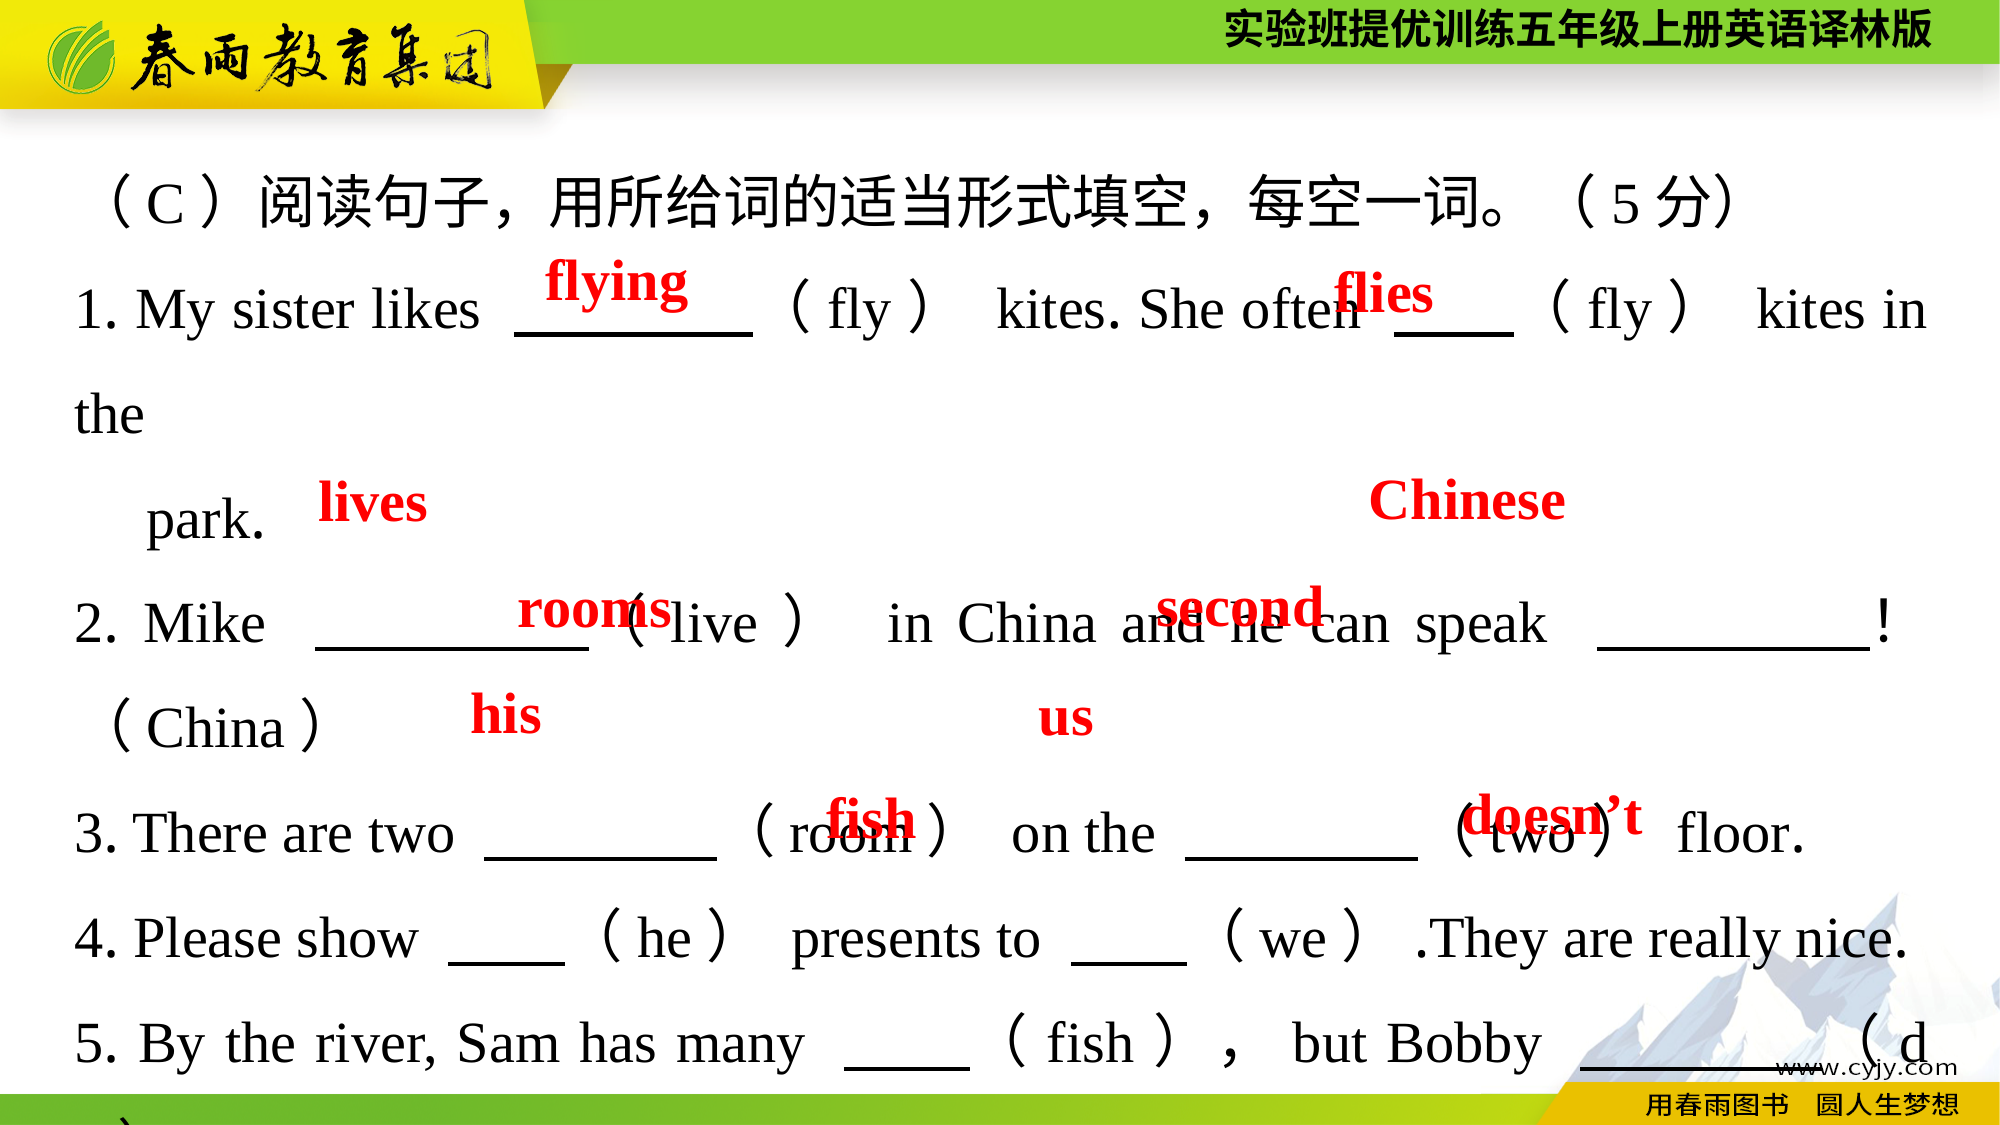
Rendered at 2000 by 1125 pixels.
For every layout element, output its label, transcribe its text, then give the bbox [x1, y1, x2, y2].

text_box flying [530, 234, 704, 320]
text_box lives [303, 456, 444, 541]
text_box Chinese [1354, 454, 1582, 539]
list （C）阅读句子，用所给词的适当形式填空，每空一词。（5分） 1. My sister likes （fly） kites. She often （fly） kites in the park. 2. Mike （live） in China and he can speak ！（China） 3. There are two （room） on the （two） floor. 4. Please show （he） presents to （we）.They are really nice. 5. By the river, Sam has many （fish），but Bobby （do）. [59, 122, 1944, 880]
text_box second [1141, 560, 1340, 646]
text_box his [455, 667, 557, 753]
text_box fish [811, 772, 933, 858]
text_box doesn’t [1446, 769, 1659, 854]
picture [0, 0, 2000, 1125]
text_box us [1023, 670, 1109, 755]
text_box flies [1319, 246, 1450, 332]
text_box rooms [503, 561, 688, 647]
